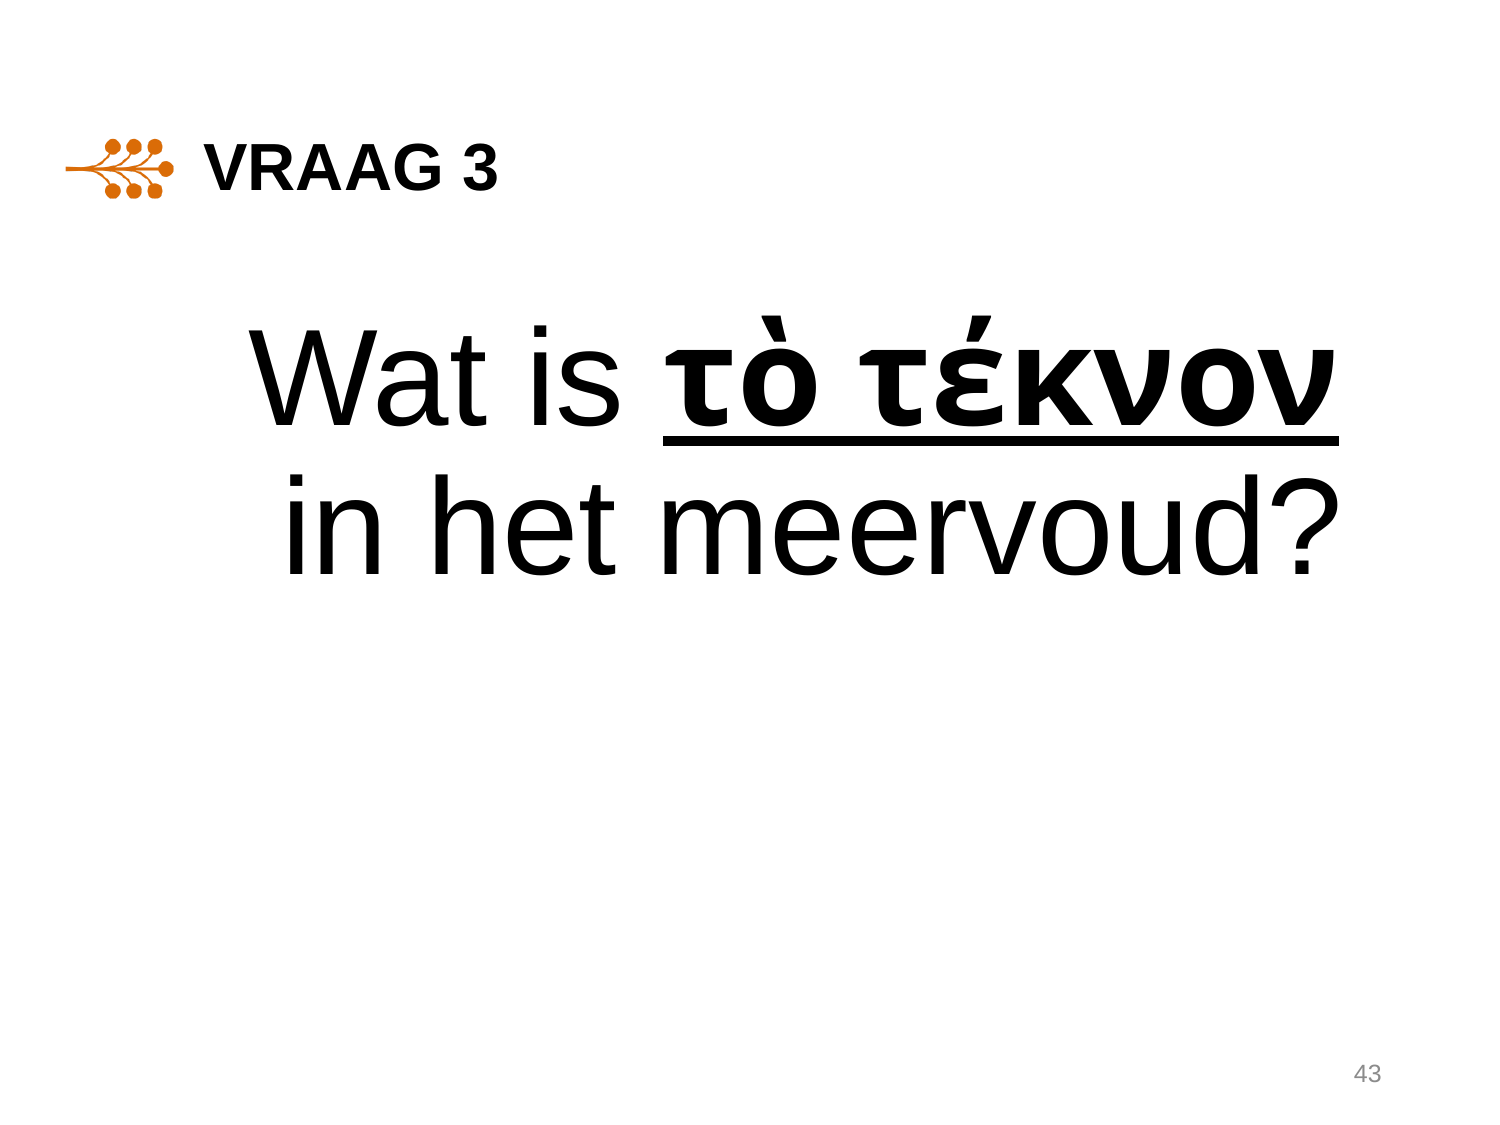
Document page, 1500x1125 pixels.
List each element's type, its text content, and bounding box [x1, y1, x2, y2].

title Vraag 3 [188, 59, 1397, 278]
list Wat is τὸ τέκνον in het meervoud? [190, 299, 1397, 1014]
slide_number 43 [1059, 1042, 1397, 1103]
picture [65, 138, 174, 199]
